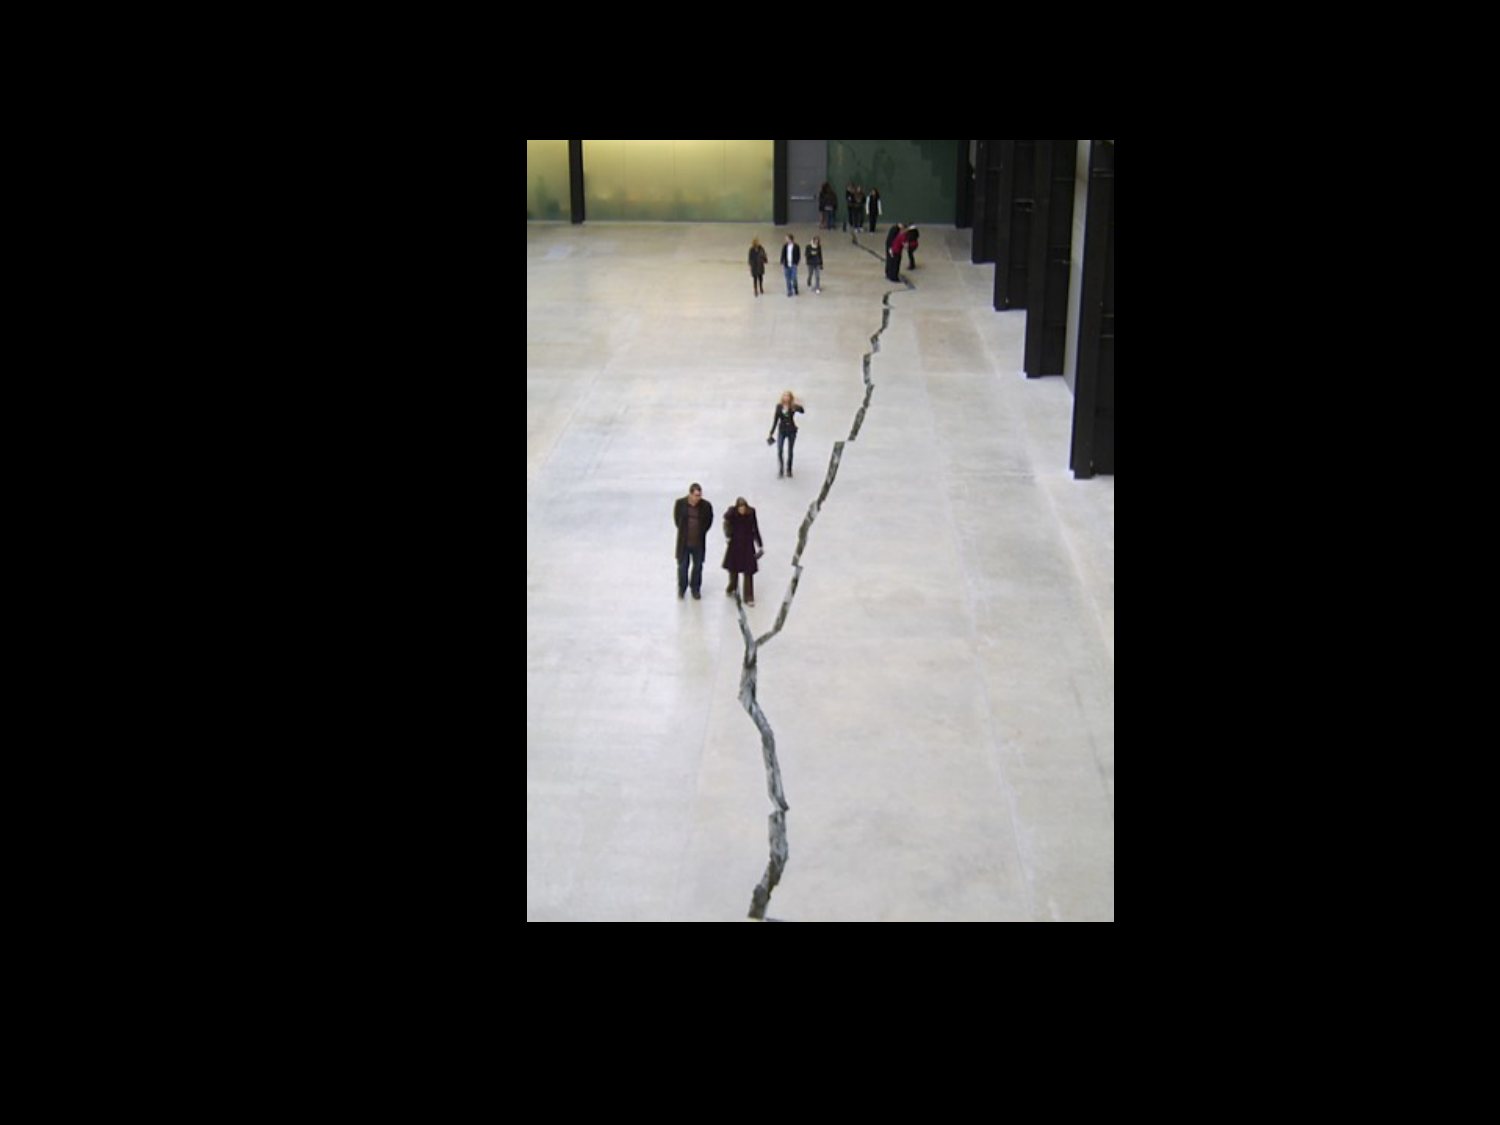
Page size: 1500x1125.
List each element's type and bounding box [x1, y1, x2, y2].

picture [527, 140, 1114, 923]
